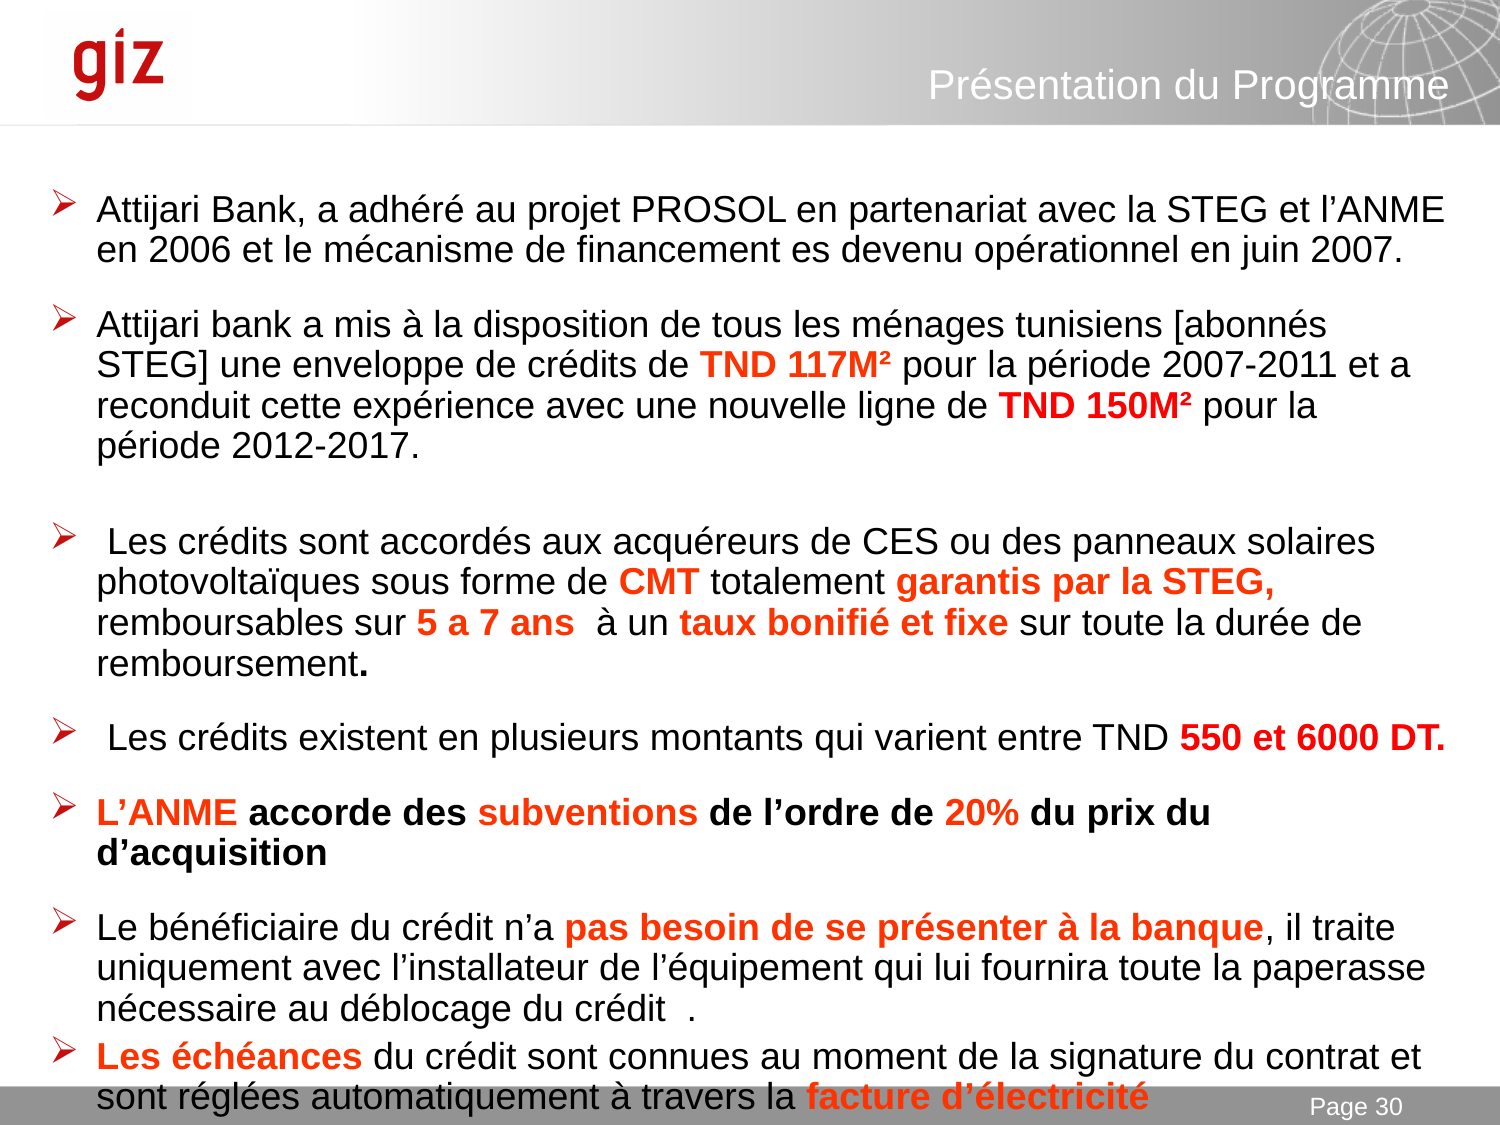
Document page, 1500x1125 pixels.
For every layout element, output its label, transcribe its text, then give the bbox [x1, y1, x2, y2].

picture [1311, 0, 1500, 125]
list Attijari Bank, a adhéré au projet PROSOL en partenariat avec la STEG et l’ANME en 2006 et le mécanisme de financement es devenu opérationnel en juin 2007. Attijari bank a mis à la disposition de tous les ménages tunisiens [abonnés STEG] une enveloppe de crédits de TND 117M² pour la période 2007-2011 et a reconduit cette expérience avec une nouvelle ligne de TND 150M² pour la période 2012-2017. Les crédits sont accordés aux acquéreurs de CES ou des panneaux solaires photovoltaïques sous forme de CMT totalement garantis par la STEG, remboursables sur 5 a 7 ans à un taux bonifié et fixe sur toute la durée de remboursement. Les crédits existent en plusieurs montants qui varient entre TND 550 et 6000 DT. L’ANME accorde des subventions de l’ordre de 20% du prix du d’acquisition Le bénéficiaire du crédit n’a pas besoin de se présenter à la banque, il traite uniquement avec l’installateur de l’équipement qui lui fournira toute la paperasse nécessaire au déblocage du crédit . Les échéances du crédit sont connues au moment de la signature du contrat et sont réglées automatiquement à travers la facture d’électricité [34, 149, 1466, 1088]
picture [44, 10, 193, 119]
title Présentation du Programme [738, 49, 1466, 138]
